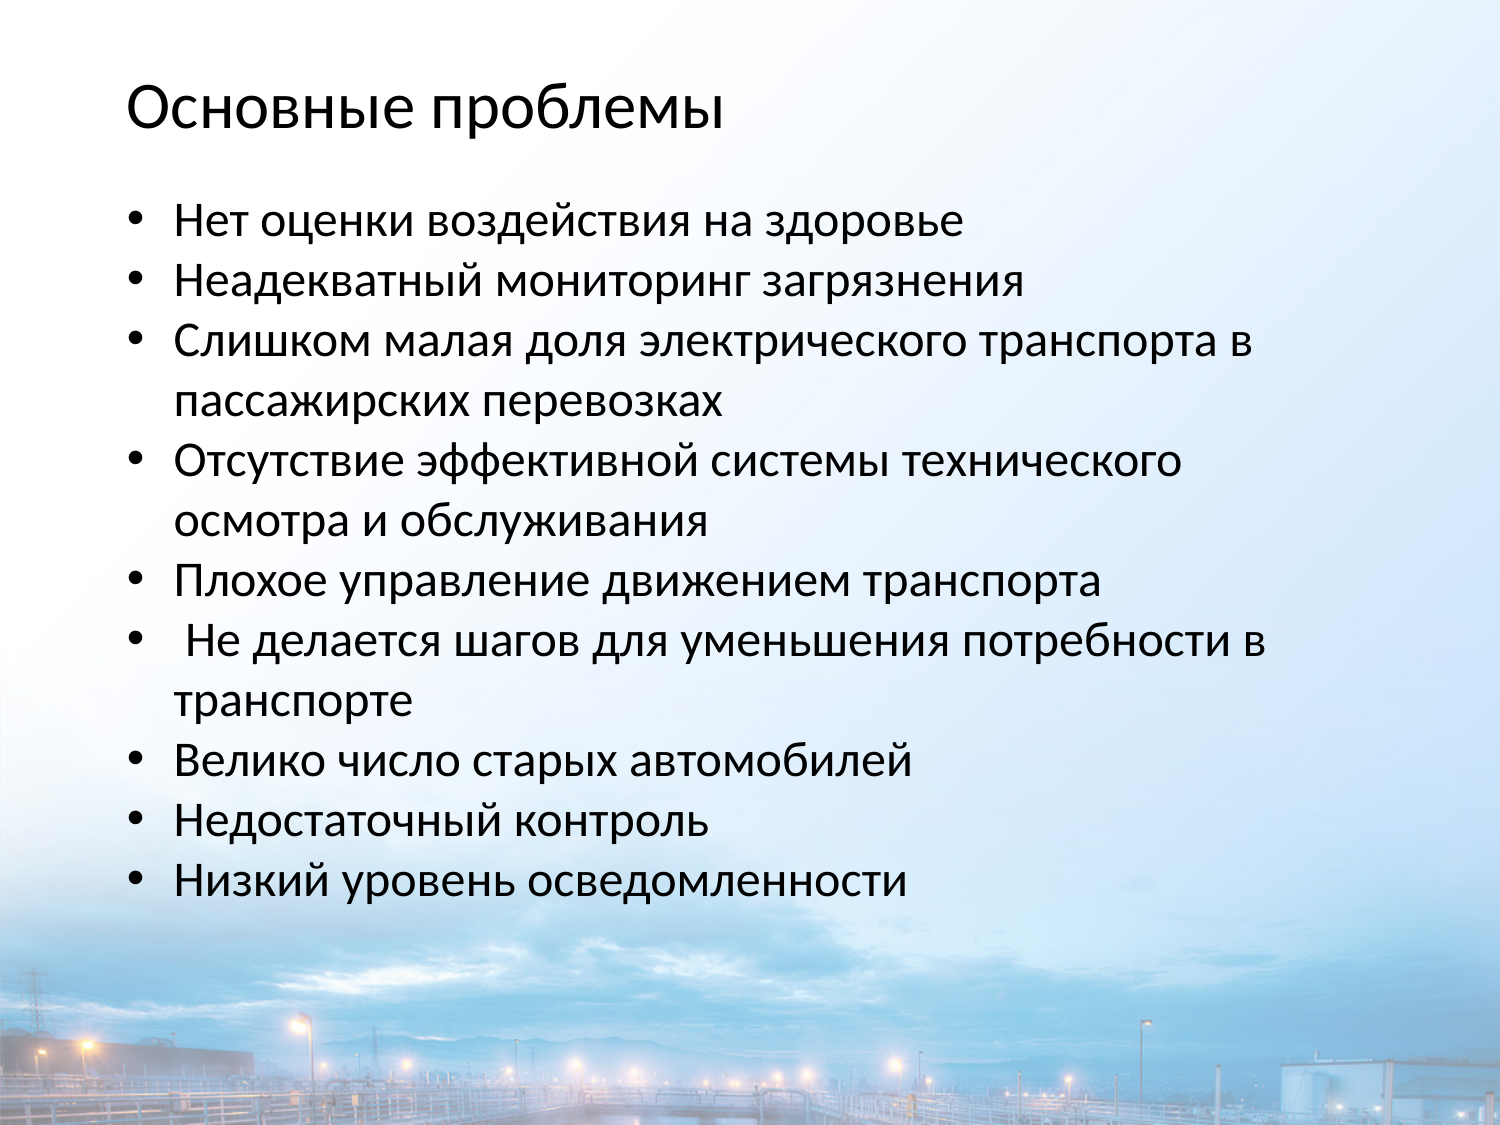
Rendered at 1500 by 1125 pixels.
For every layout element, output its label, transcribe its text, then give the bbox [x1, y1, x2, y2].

text_box Основные проблемы Нет оценки воздействия на здоровье Неадекватный мониторинг загрязнения Слишком малая доля электрического транспорта в пассажирских перевозках Отсутствие эффективной системы технического осмотра и обслуживания Плохое управление движением транспорта Не делается шагов для уменьшения потребности в транспорте Велико число старых автомобилей Недостаточный контроль Низкий уровень осведомленности [112, 54, 1353, 915]
picture [0, 0, 1500, 1125]
